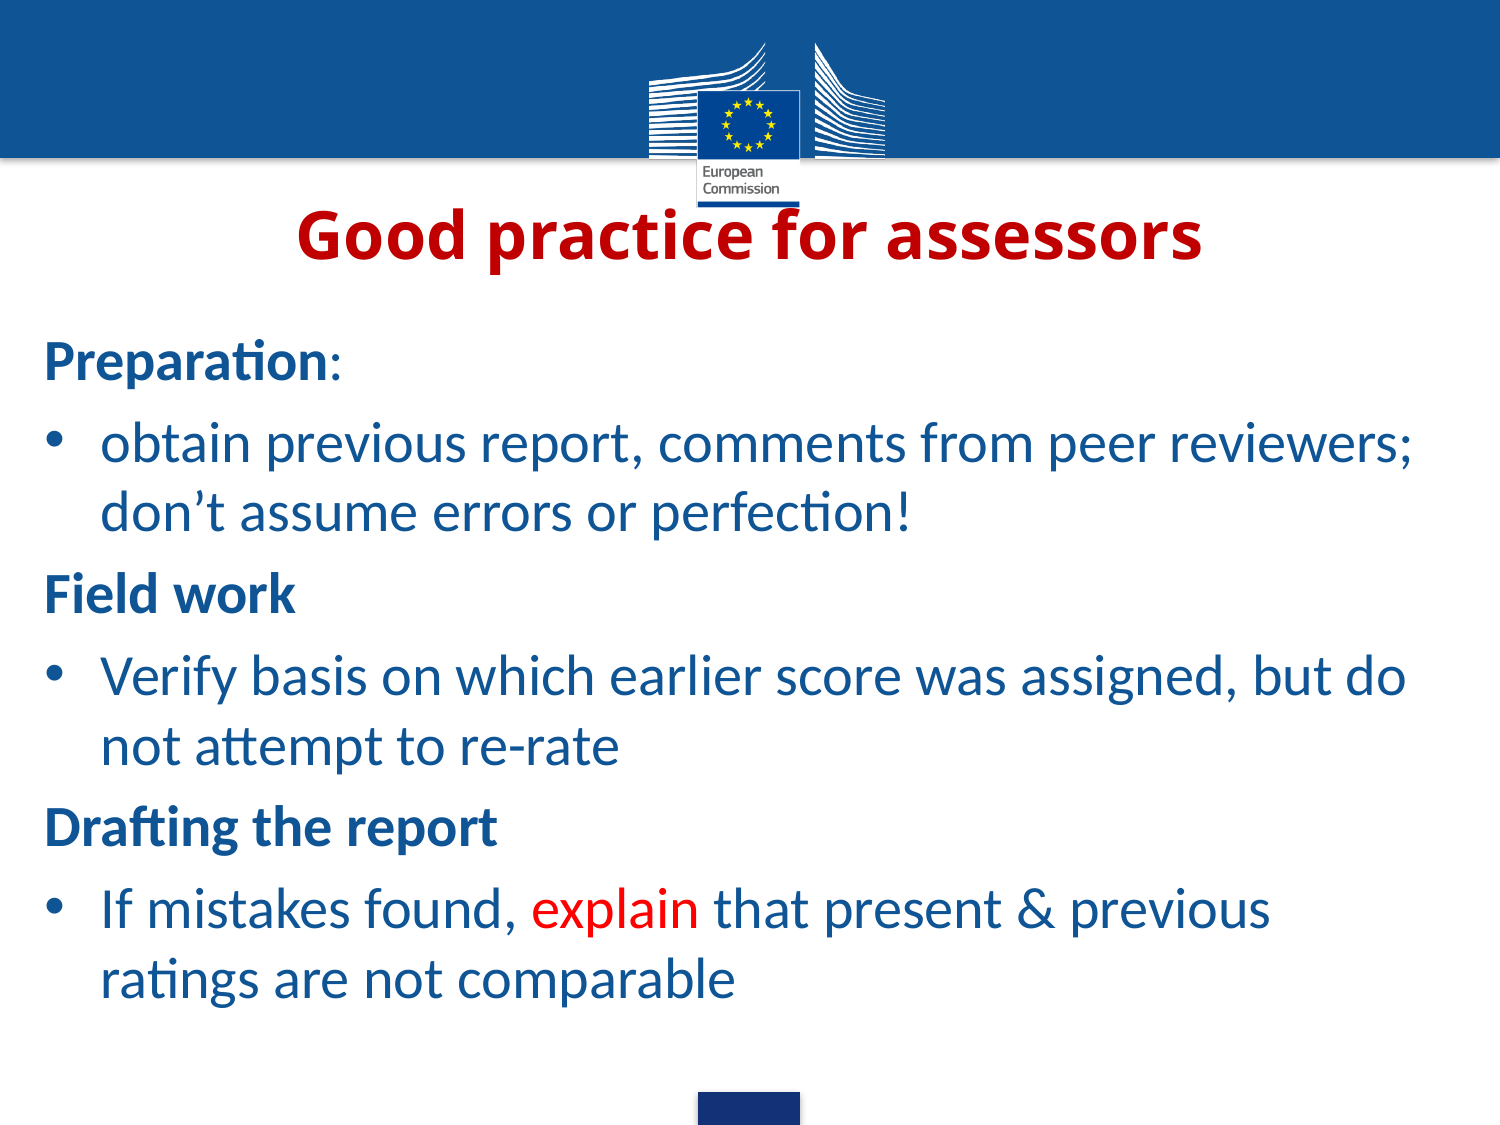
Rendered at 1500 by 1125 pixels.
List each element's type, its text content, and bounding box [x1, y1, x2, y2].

title Good practice for assessors [0, 208, 1500, 338]
list Preparation: obtain previous report, comments from peer reviewers; don’t assume errors or perfection! Field work Verify basis on which earlier score was assigned, but do not attempt to re-rate Drafting the report If mistakes found, explain that present & previous ratings are not comparable [29, 314, 1447, 1012]
picture [649, 42, 885, 208]
